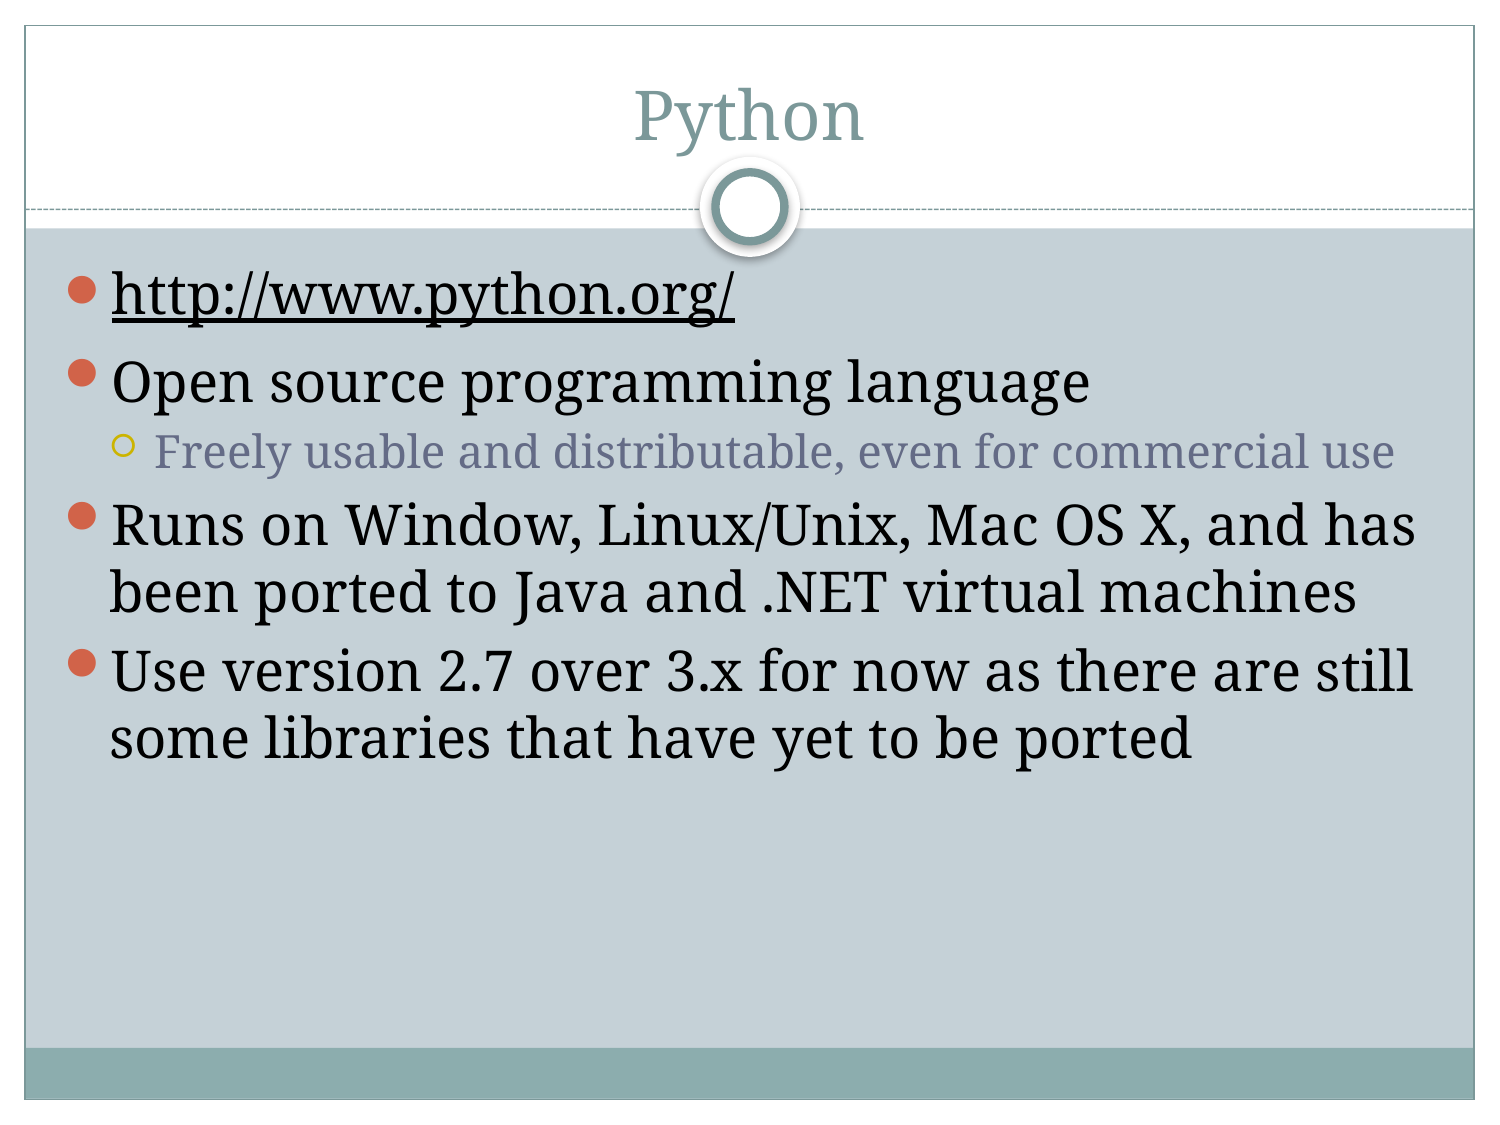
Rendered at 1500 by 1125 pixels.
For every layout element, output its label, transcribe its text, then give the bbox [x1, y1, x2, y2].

list http://www.python.org/ Open source programming language Freely usable and distributable, even for commercial use Runs on Window, Linux/Unix, Mac OS X, and has been ported to Java and .NET virtual machines Use version 2.7 over 3.x for now as there are still some libraries that have yet to be ported [49, 250, 1445, 1001]
title Python [49, 37, 1450, 162]
